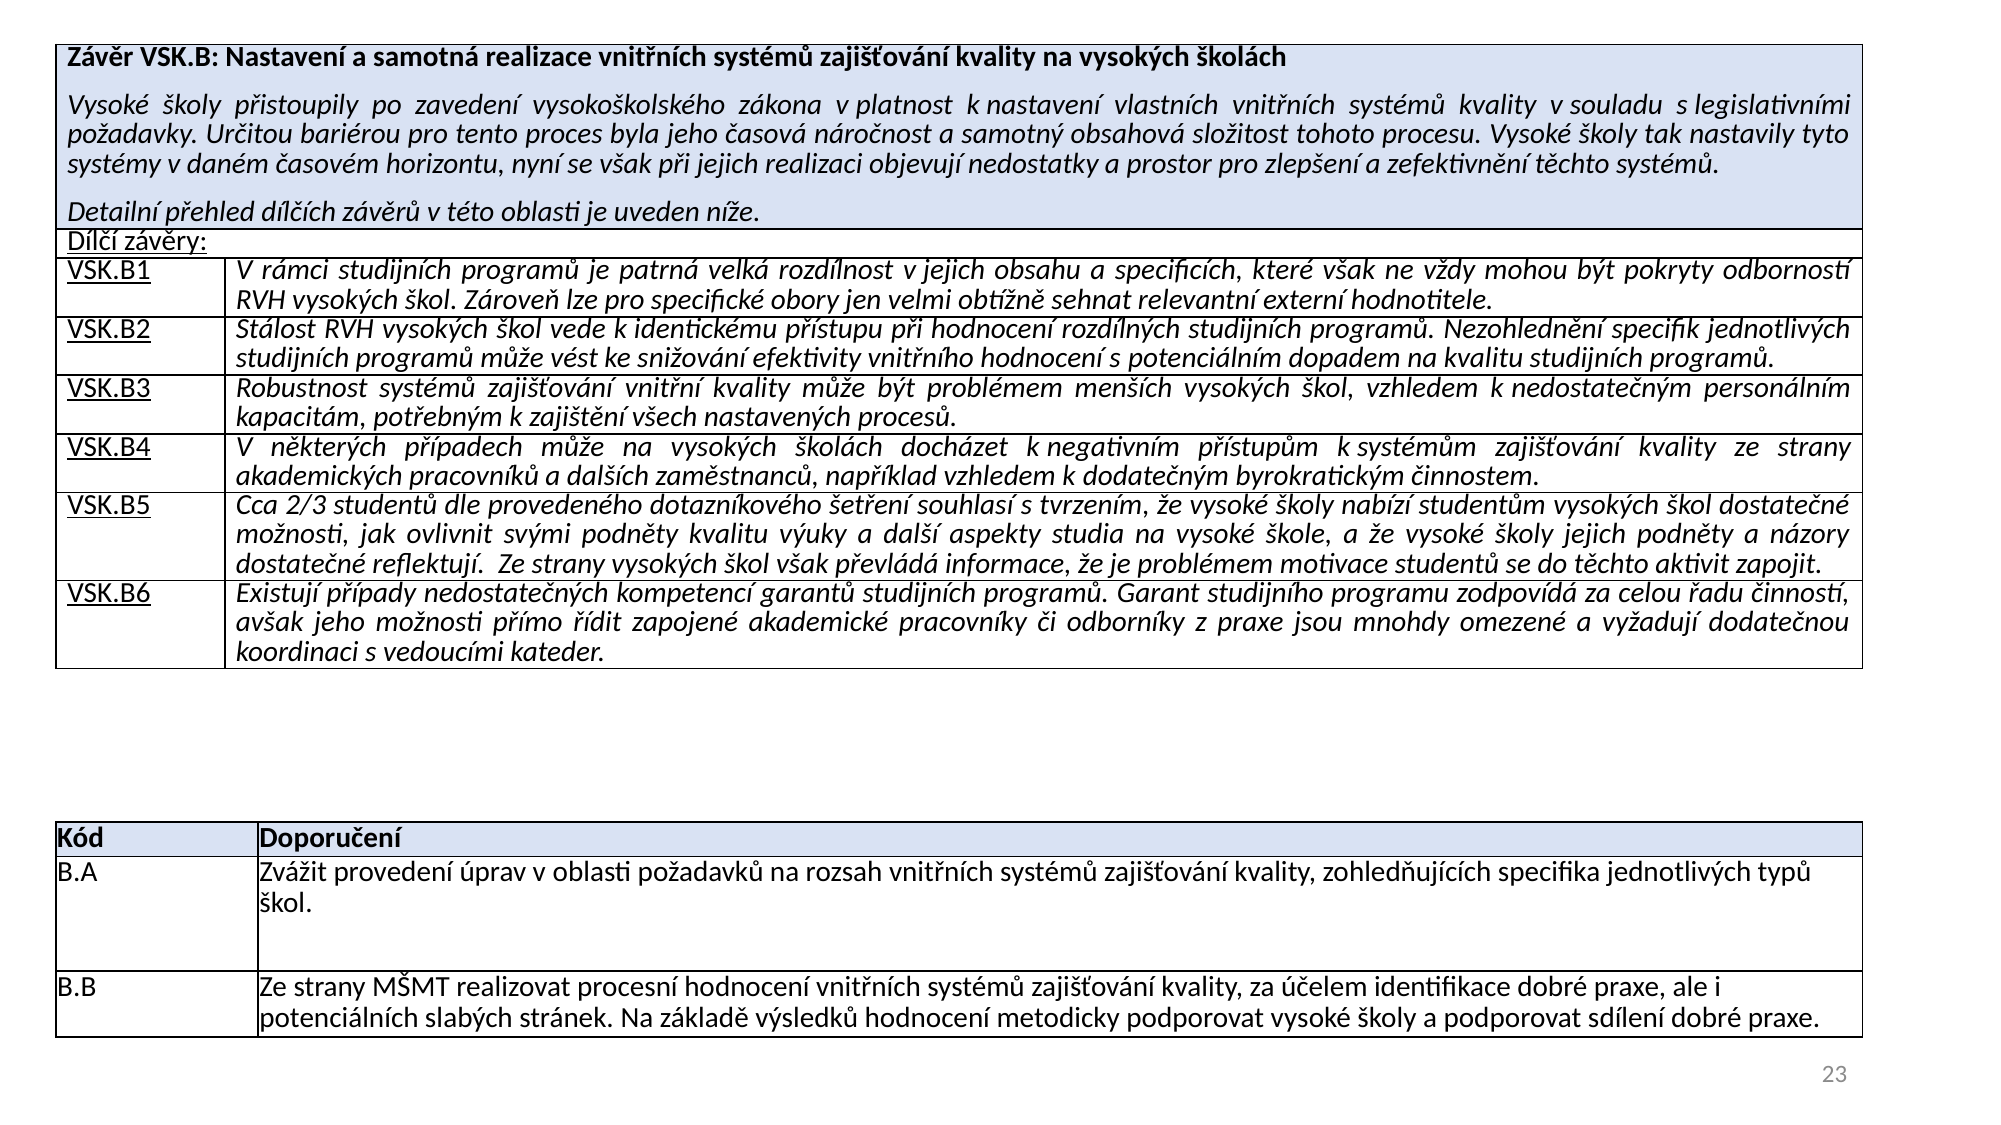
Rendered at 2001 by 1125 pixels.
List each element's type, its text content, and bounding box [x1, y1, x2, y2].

table_cell V některých případech může na vysokých školách docházet k negativním přístupům k systémům zajišťování kvality ze strany akademických pracovníků a dalších zaměstnanců, například vzhledem k dodatečným byrokratickým činnostem. [226, 435, 1862, 492]
table_cell B.A [57, 857, 257, 970]
table_cell VSK.B4 [57, 435, 224, 492]
table_cell VSK.B2 [57, 318, 224, 374]
table_header Doporučení [259, 823, 1862, 856]
table_cell Dílčí závěry: [57, 230, 1862, 257]
table_cell VSK.B5 [57, 493, 224, 580]
table_cell Robustnost systémů zajišťování vnitřní kvality může být problémem menších vysokých škol, vzhledem k nedostatečným personálním kapacitám, potřebným k zajištění všech nastavených procesů. [226, 376, 1862, 433]
slide_number 23 [1412, 1042, 1863, 1103]
table_cell VSK.B1 [57, 259, 224, 316]
table_cell Stálost RVH vysokých škol vede k identickému přístupu při hodnocení rozdílných studijních programů. Nezohlednění specifik jednotlivých studijních programů může vést ke snižování efektivity vnitřního hodnocení s potenciálním dopadem na kvalitu studijních programů. [226, 318, 1862, 374]
table_cell V rámci studijních programů je patrná velká rozdílnost v jejich obsahu a specificích, které však ne vždy mohou být pokryty odborností RVH vysokých škol. Zároveň lze pro specifické obory jen velmi obtížně sehnat relevantní externí hodnotitele. [226, 259, 1862, 316]
table_cell VSK.B6 [57, 581, 224, 668]
table_cell B.B [57, 972, 257, 1036]
table_cell Zvážit provedení úprav v oblasti požadavků na rozsah vnitřních systémů zajišťování kvality, zohledňujících specifika jednotlivých typů škol. [259, 857, 1862, 970]
table_header Kód [57, 823, 257, 856]
table_cell Existují případy nedostatečných kompetencí garantů studijních programů. Garant studijního programu zodpovídá za celou řadu činností, avšak jeho možnosti přímo řídit zapojené akademické pracovníky či odborníky z praxe jsou mnohdy omezené a vyžadují dodatečnou koordinaci s vedoucími kateder. [226, 581, 1862, 668]
table_cell Cca 2/3 studentů dle provedeného dotazníkového šetření souhlasí s tvrzením, že vysoké školy nabízí studentům vysokých škol dostatečné možnosti, jak ovlivnit svými podněty kvalitu výuky a další aspekty studia na vysoké škole, a že vysoké školy jejich podněty a názory dostatečné reflektují. Ze strany vysokých škol však převládá informace, že je problémem motivace studentů se do těchto aktivit zapojit. [226, 493, 1862, 580]
table_cell VSK.B3 [57, 376, 224, 433]
table_cell Ze strany MŠMT realizovat procesní hodnocení vnitřních systémů zajišťování kvality, za účelem identifikace dobré praxe, ale i potenciálních slabých stránek. Na základě výsledků hodnocení metodicky podporovat vysoké školy a podporovat sdílení dobré praxe. [259, 972, 1862, 1036]
table_header Závěr VSK.B: Nastavení a samotná realizace vnitřních systémů zajišťování kvality na vysokých školách Vysoké školy přistoupily po zavedení vysokoškolského zákona v platnost k nastavení vlastních vnitřních systémů kvality v souladu s legislativními požadavky. Určitou bariérou pro tento proces byla jeho časová náročnost a samotný obsahová složitost tohoto procesu. Vysoké školy tak nastavily tyto systémy v daném časovém horizontu, nyní se však při jejich realizaci objevují nedostatky a prostor pro zlepšení a zefektivnění těchto systémů. Detailní přehled dílčích závěrů v této oblasti je uveden níže. [57, 45, 1862, 228]
